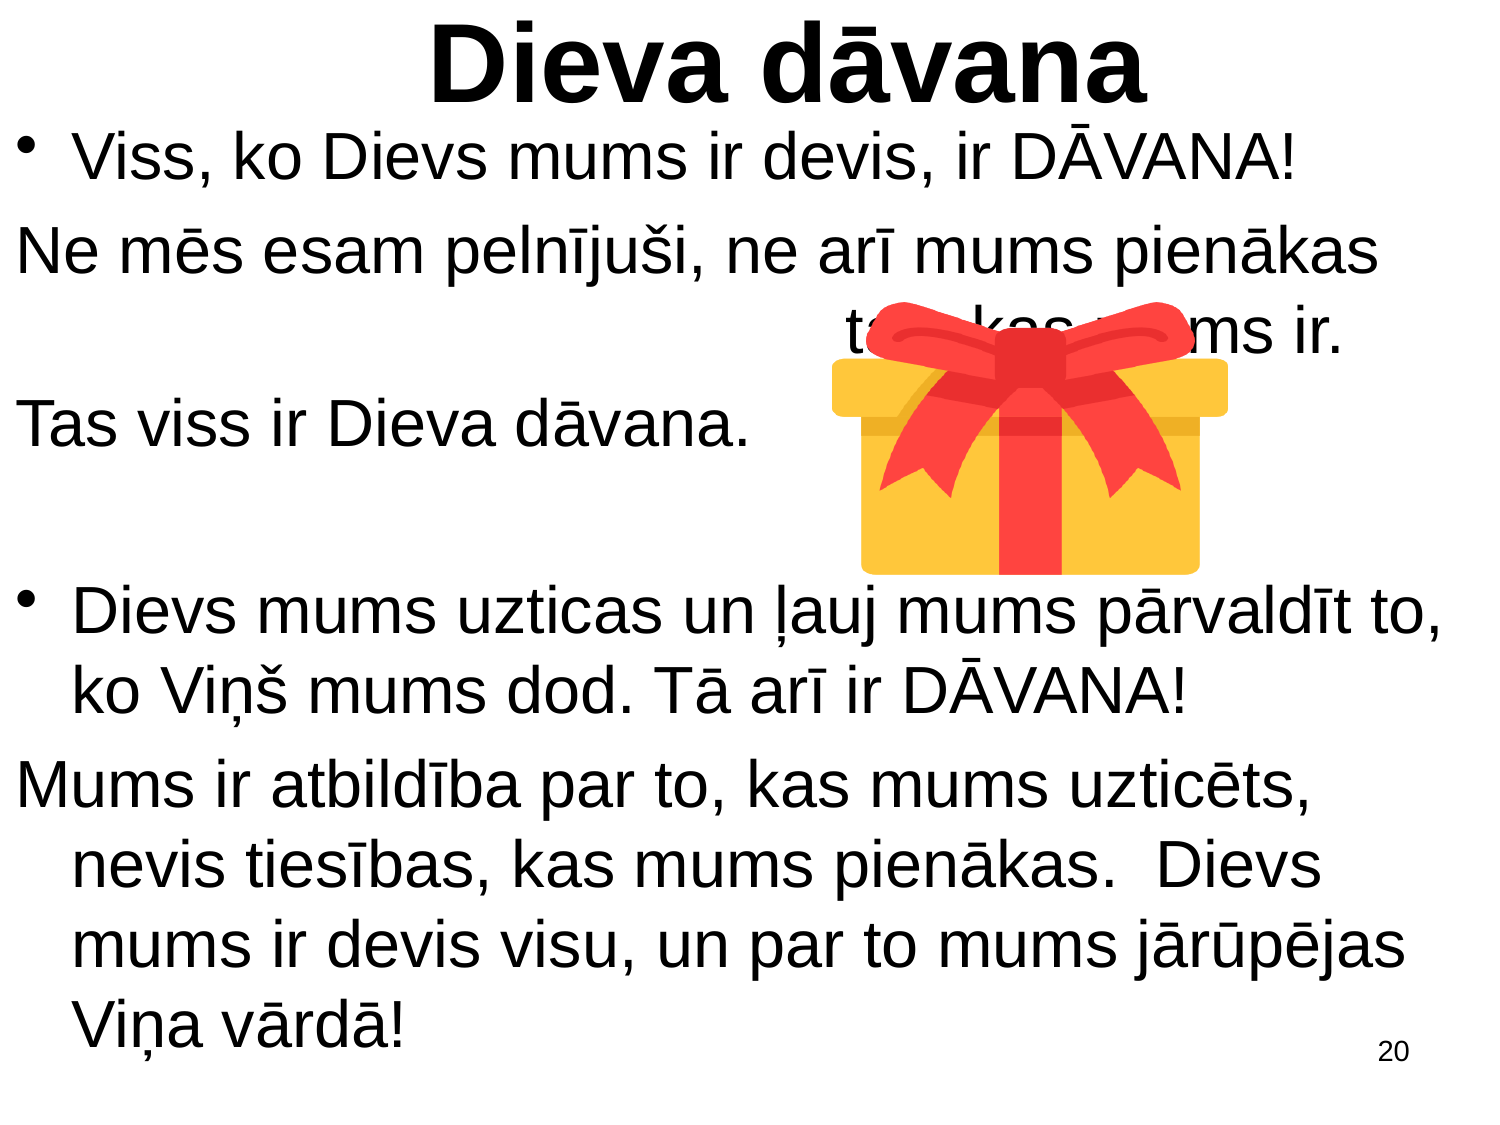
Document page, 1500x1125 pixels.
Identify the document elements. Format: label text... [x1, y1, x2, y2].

title Dieva dāvana [548, 0, 1463, 105]
text_box [25, 0, 548, 124]
list Viss, ko Dievs mums ir devis, ir DĀVANA! Ne mēs esam pelnījuši, ne arī mums pienākas tas, kas mums ir. Tas viss ir Dieva dāvana. Dievs mums uzticas un ļauj mums pārvaldīt to, ko Viņš mums dod. Tā arī ir DĀVANA! Mums ir atbildība par to, kas mums uzticēts, nevis tiesības, kas mums pienākas. Dievs mums ir devis visu, un par to mums jārūpējas Viņa vārdā! [0, 105, 1500, 1125]
picture [832, 302, 1229, 575]
